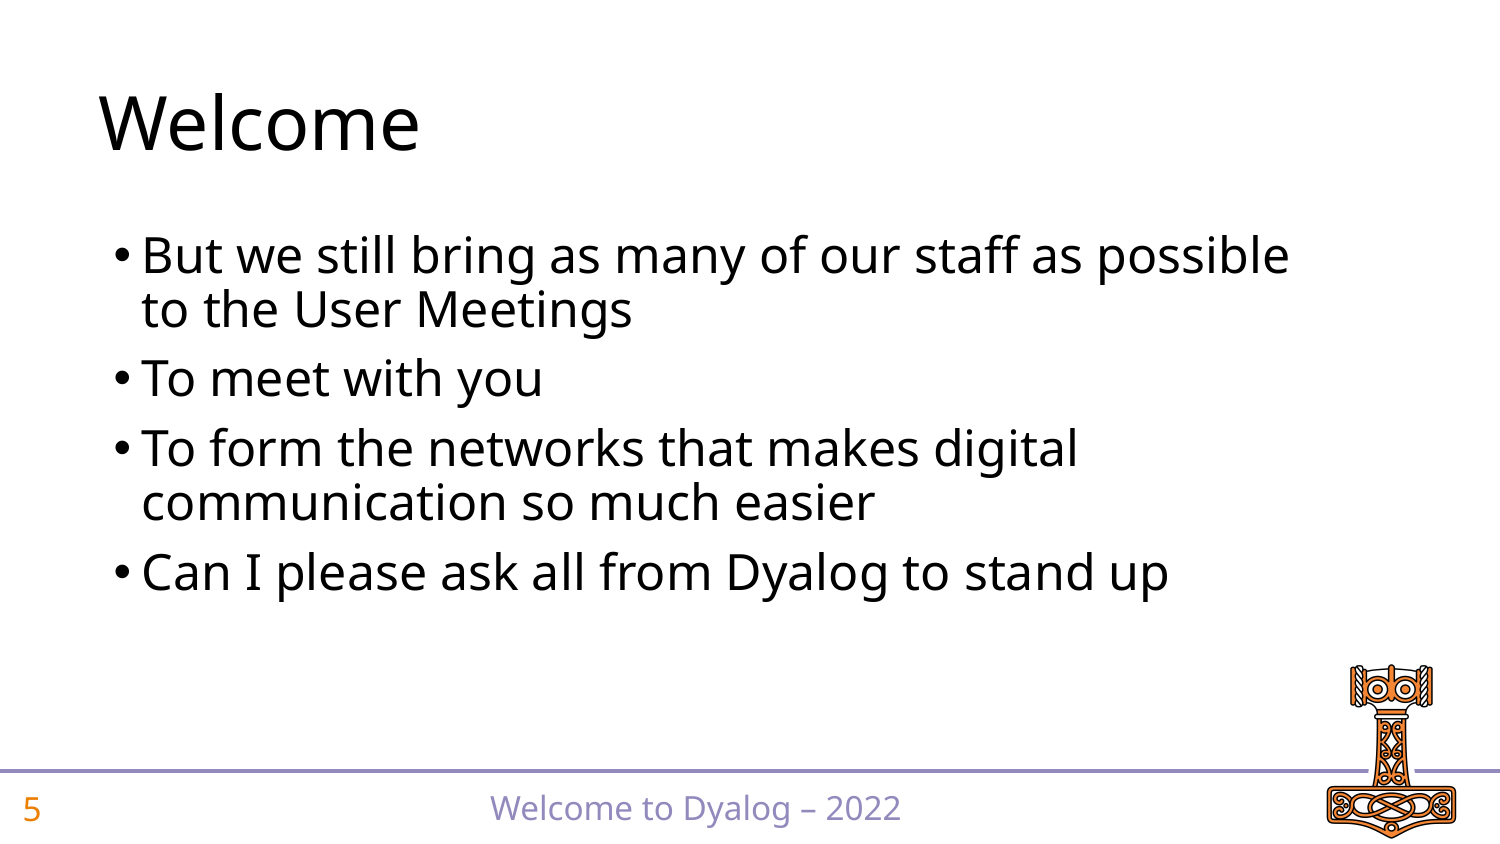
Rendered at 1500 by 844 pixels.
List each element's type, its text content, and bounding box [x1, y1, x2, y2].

list But we still bring as many of our staff as possible to the User Meetings To meet with you To form the networks that makes digital communication so much easier Can I please ask all from Dyalog to stand up [98, 222, 1367, 772]
title Welcome [83, 44, 1397, 208]
picture [1320, 655, 1461, 844]
